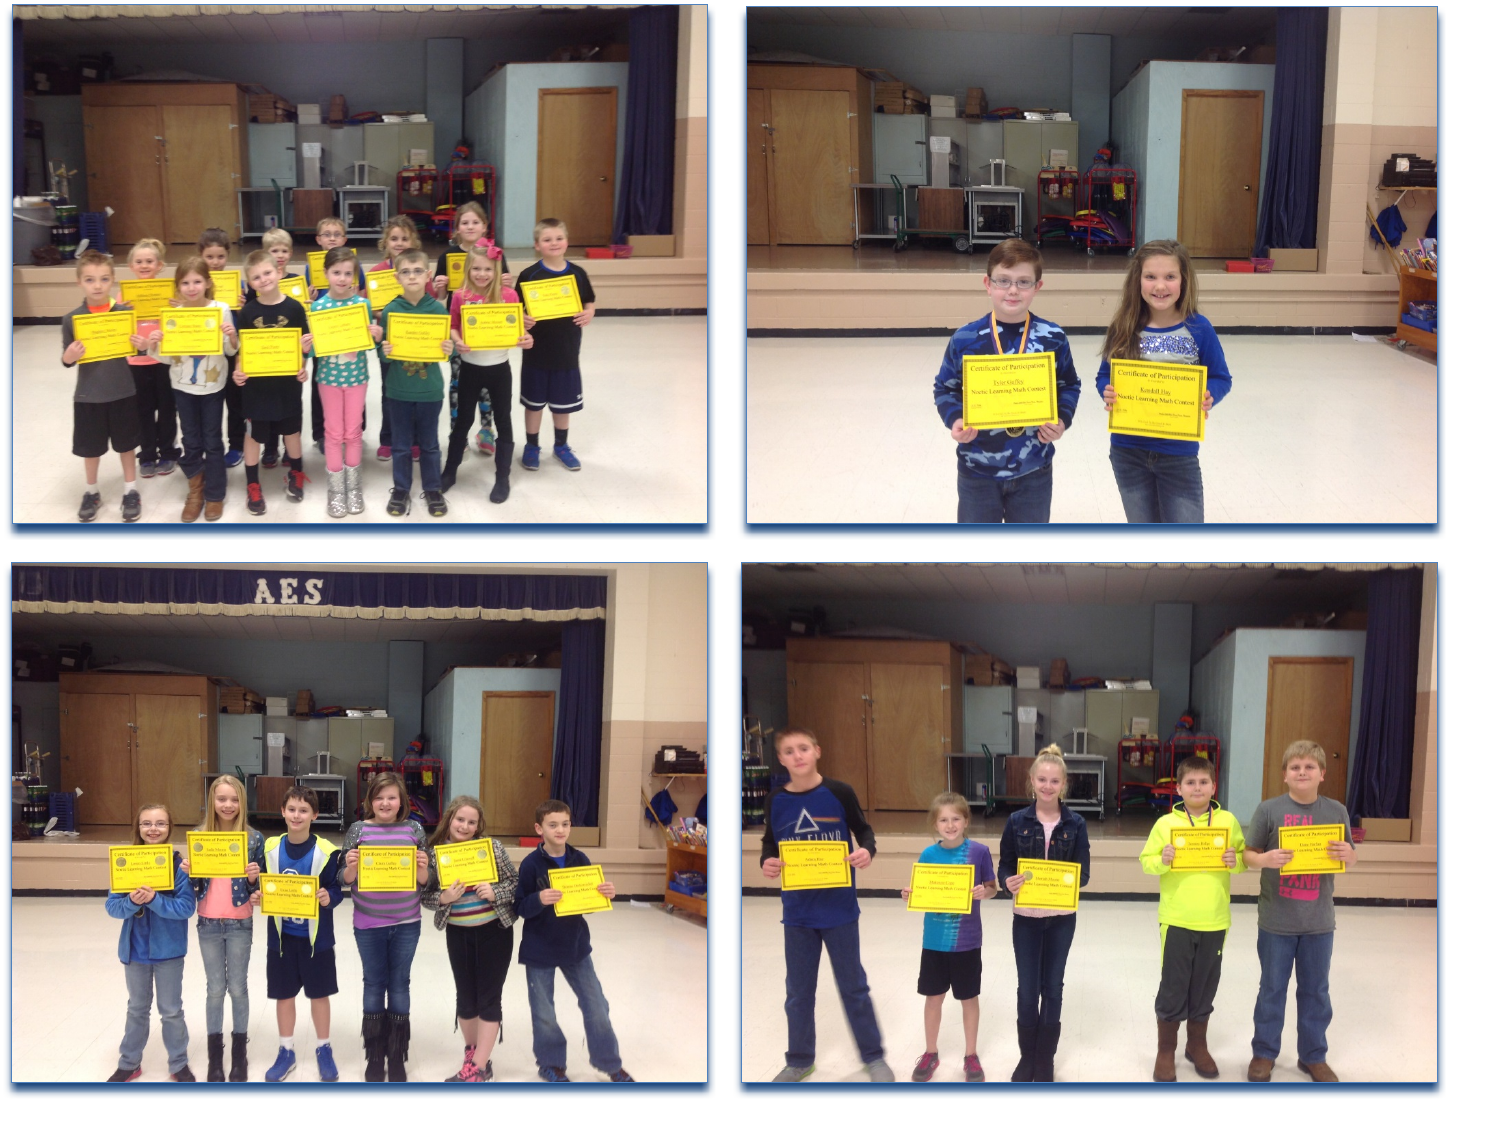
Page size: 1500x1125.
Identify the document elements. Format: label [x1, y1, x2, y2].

picture [11, 562, 708, 1083]
picture [746, 6, 1438, 524]
picture [741, 562, 1438, 1083]
picture [12, 3, 708, 524]
